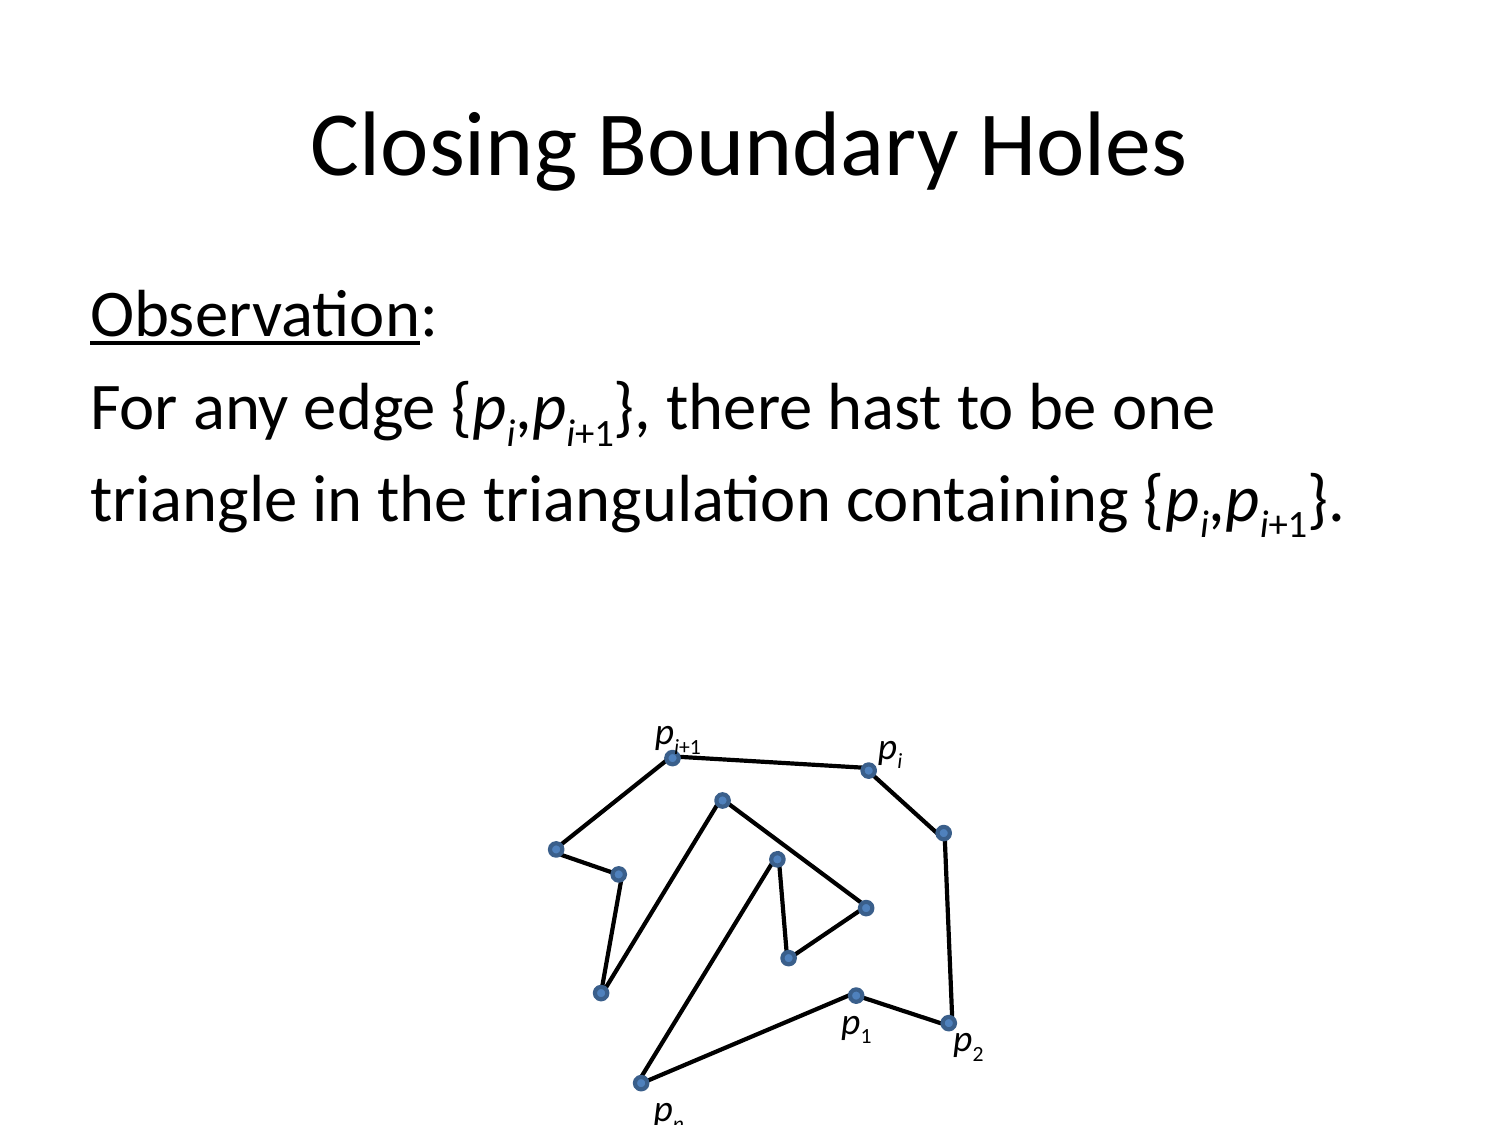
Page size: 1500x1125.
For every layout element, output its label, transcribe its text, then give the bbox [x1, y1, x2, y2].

text_box [610, 866, 628, 883]
text_box [632, 1074, 646, 1091]
title Closing Boundary Holes [75, 45, 1425, 233]
text_box p1 [826, 989, 887, 1056]
text_box pi [863, 714, 918, 781]
text_box pi+1 [640, 699, 716, 766]
text_box [780, 949, 797, 967]
text_box [560, 756, 954, 1076]
list Observation: For any edge {pi,pi+1}, there hast to be one triangle in the triangulation containing {pi,pi+1}. [75, 262, 1425, 1005]
text_box p2 [938, 1006, 999, 1073]
text_box [592, 984, 610, 1002]
text_box [714, 792, 731, 809]
text_box [547, 841, 565, 858]
text_box pn [638, 1076, 700, 1125]
text_box [935, 824, 952, 842]
text_box [769, 851, 786, 868]
text_box [857, 899, 875, 917]
